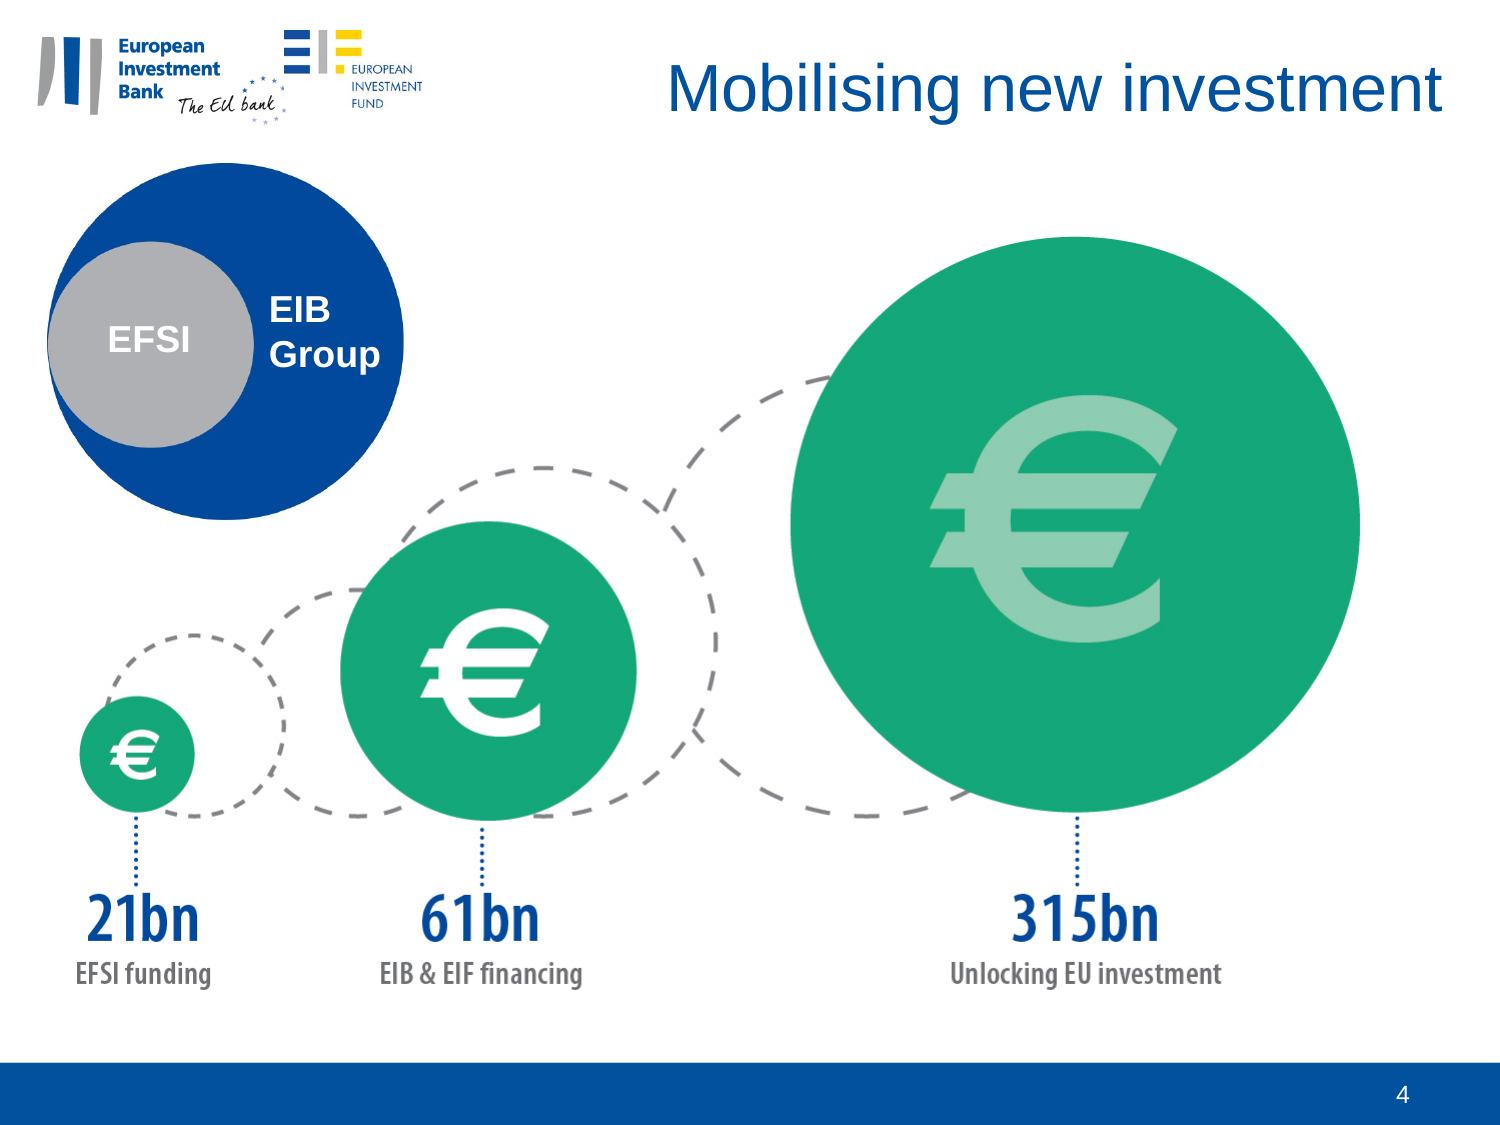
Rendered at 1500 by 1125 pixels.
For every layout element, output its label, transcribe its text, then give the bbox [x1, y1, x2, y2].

slide_number 4 [1074, 1063, 1425, 1124]
title Mobilising new investment [307, 36, 1459, 132]
picture [0, 0, 1500, 1125]
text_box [23, 160, 427, 524]
